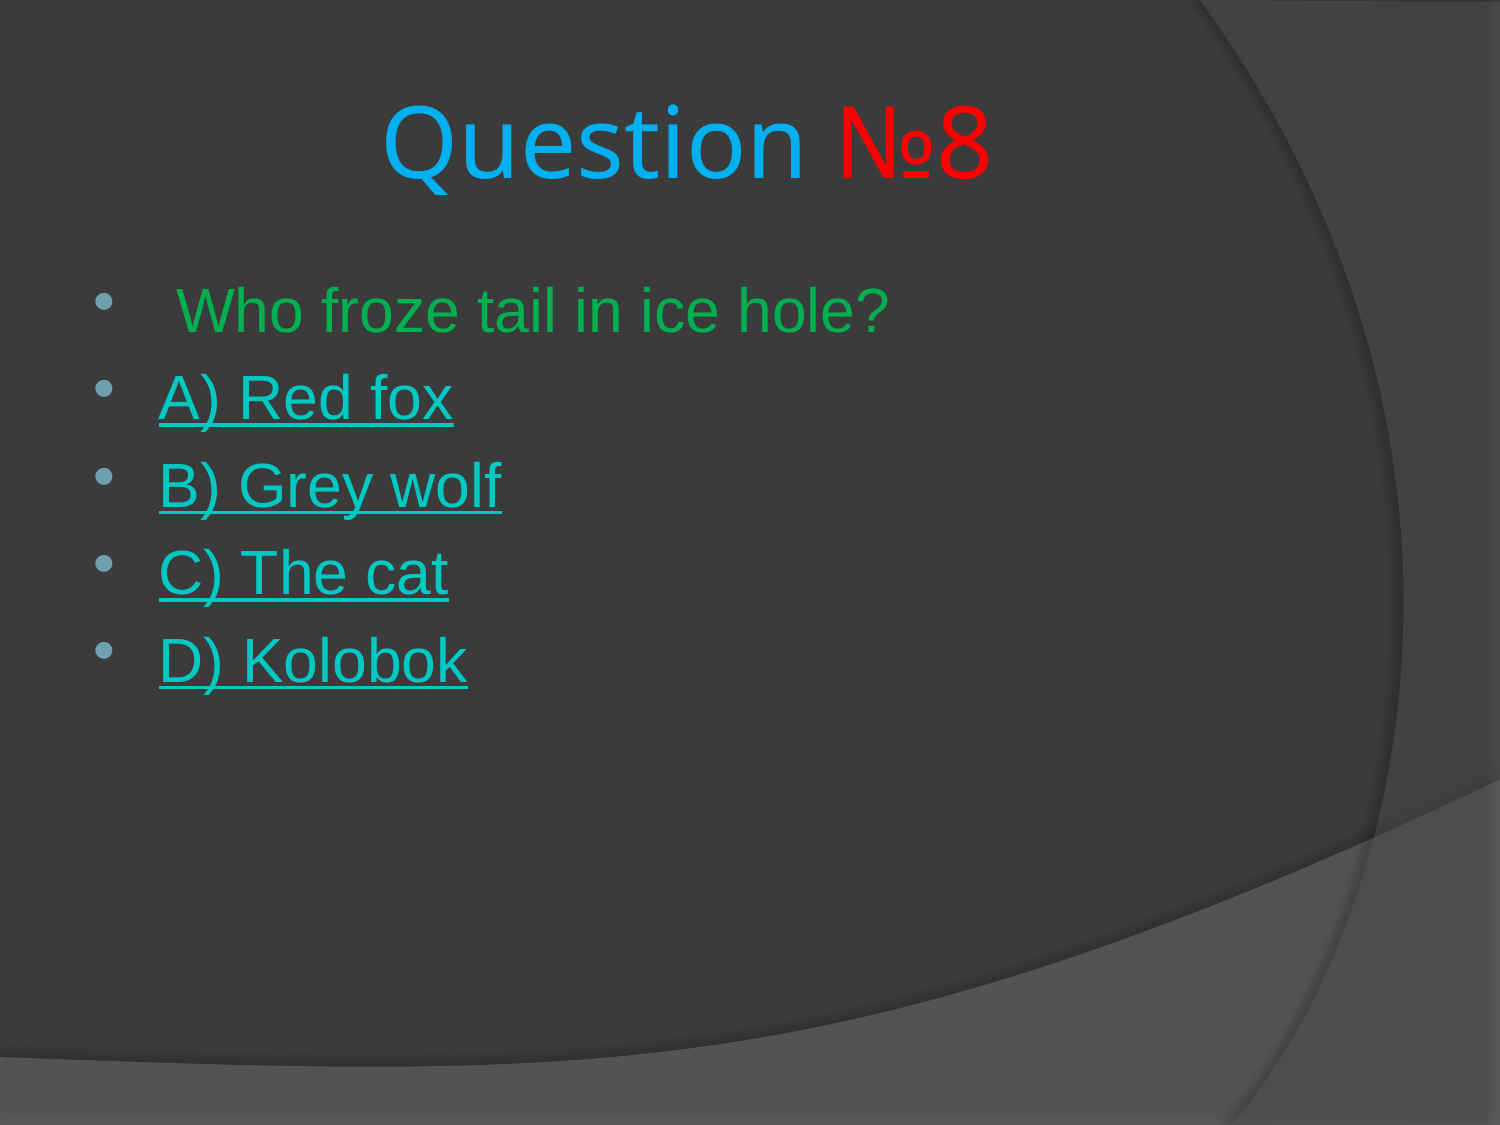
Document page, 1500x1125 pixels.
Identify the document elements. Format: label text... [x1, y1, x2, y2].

title Question №8 [75, 45, 1300, 233]
list Who froze tail in ice hole? A) Red fox B) Grey wolf C) The cat D) Kolobok [75, 262, 1300, 1005]
